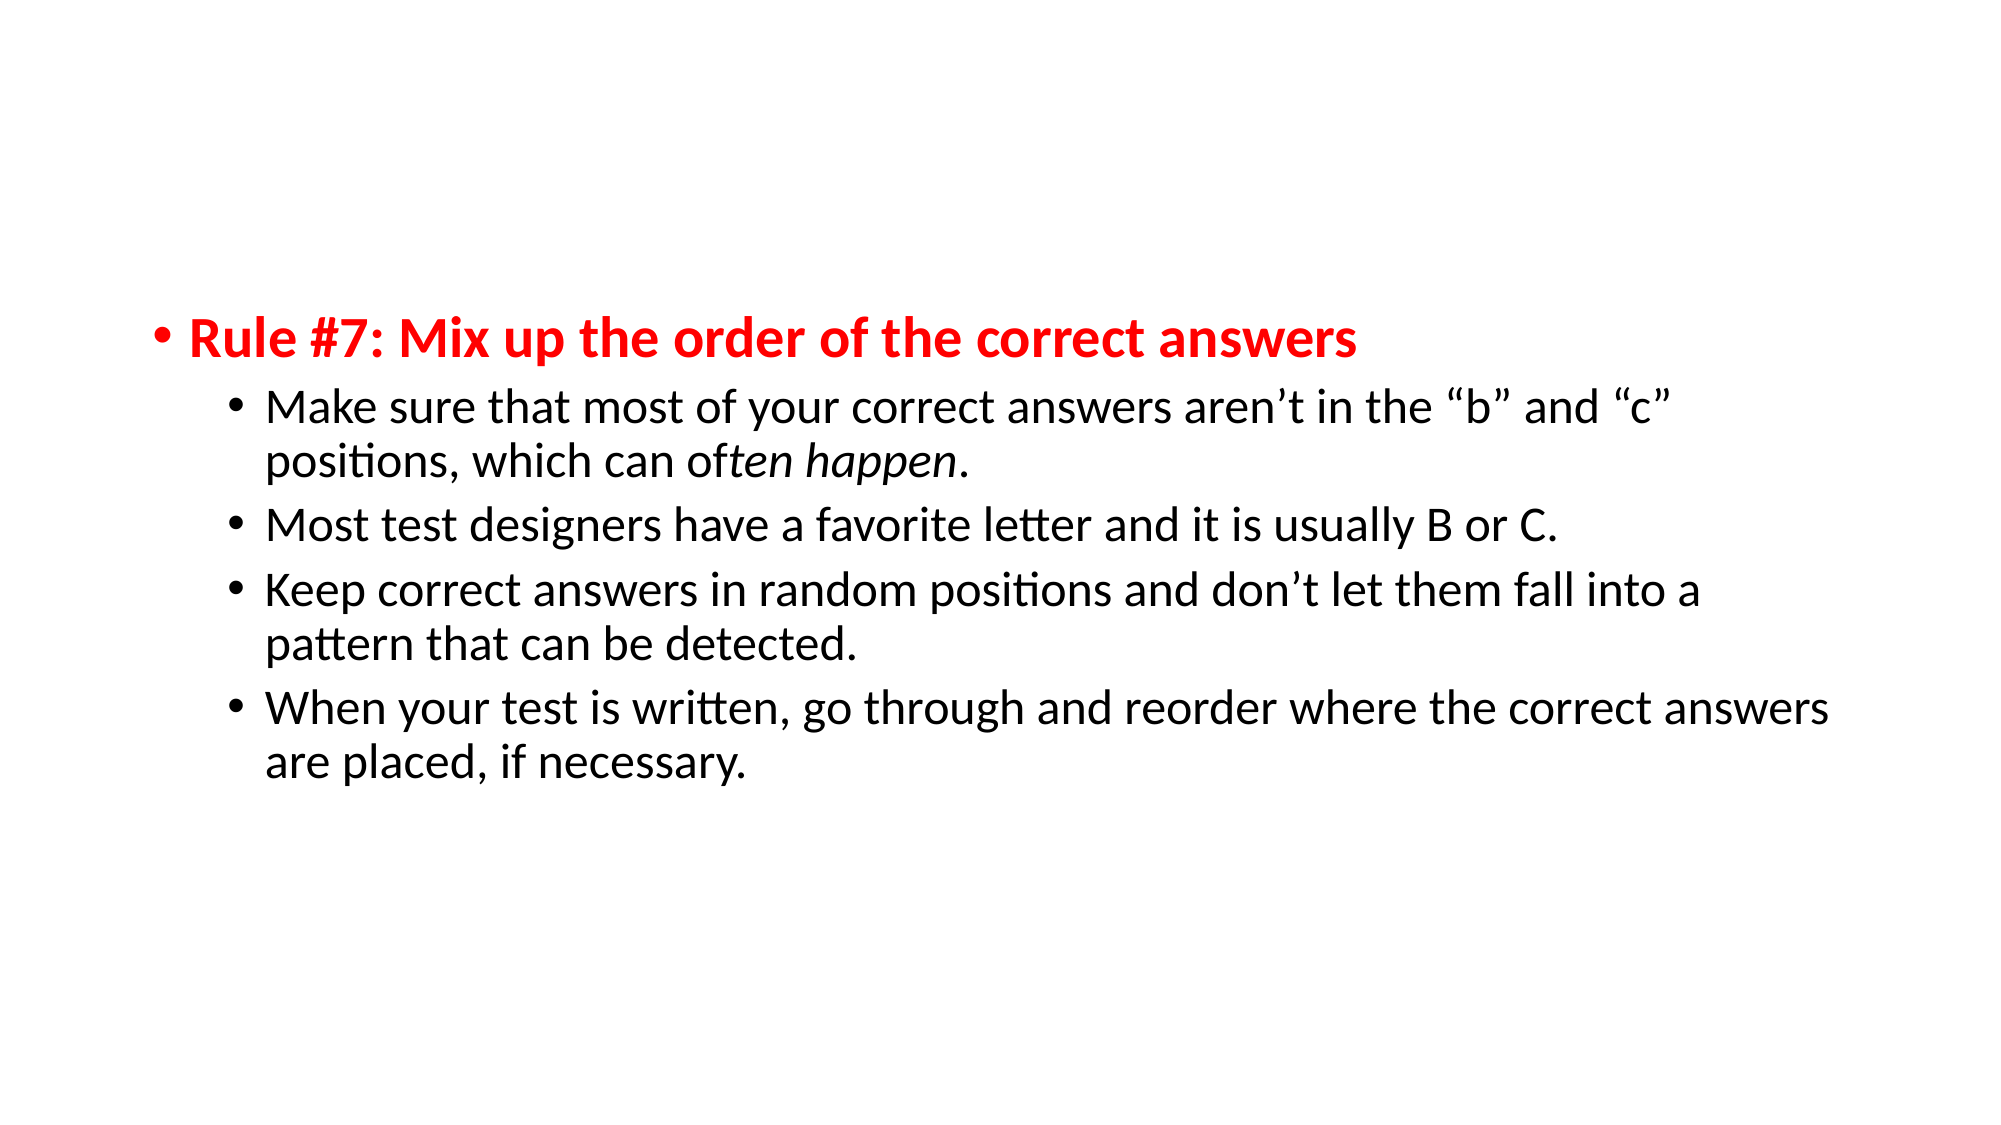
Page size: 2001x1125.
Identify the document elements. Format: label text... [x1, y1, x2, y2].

list Rule #7: Mix up the order of the correct answers Make sure that most of your correct answers aren’t in the “b” and “c” positions, which can often happen. Most test designers have a favorite letter and it is usually B or C. Keep correct answers in random positions and don’t let them fall into a pattern that can be detected. When your test is written, go through and reorder where the correct answers are placed, if necessary. [137, 299, 1863, 1014]
